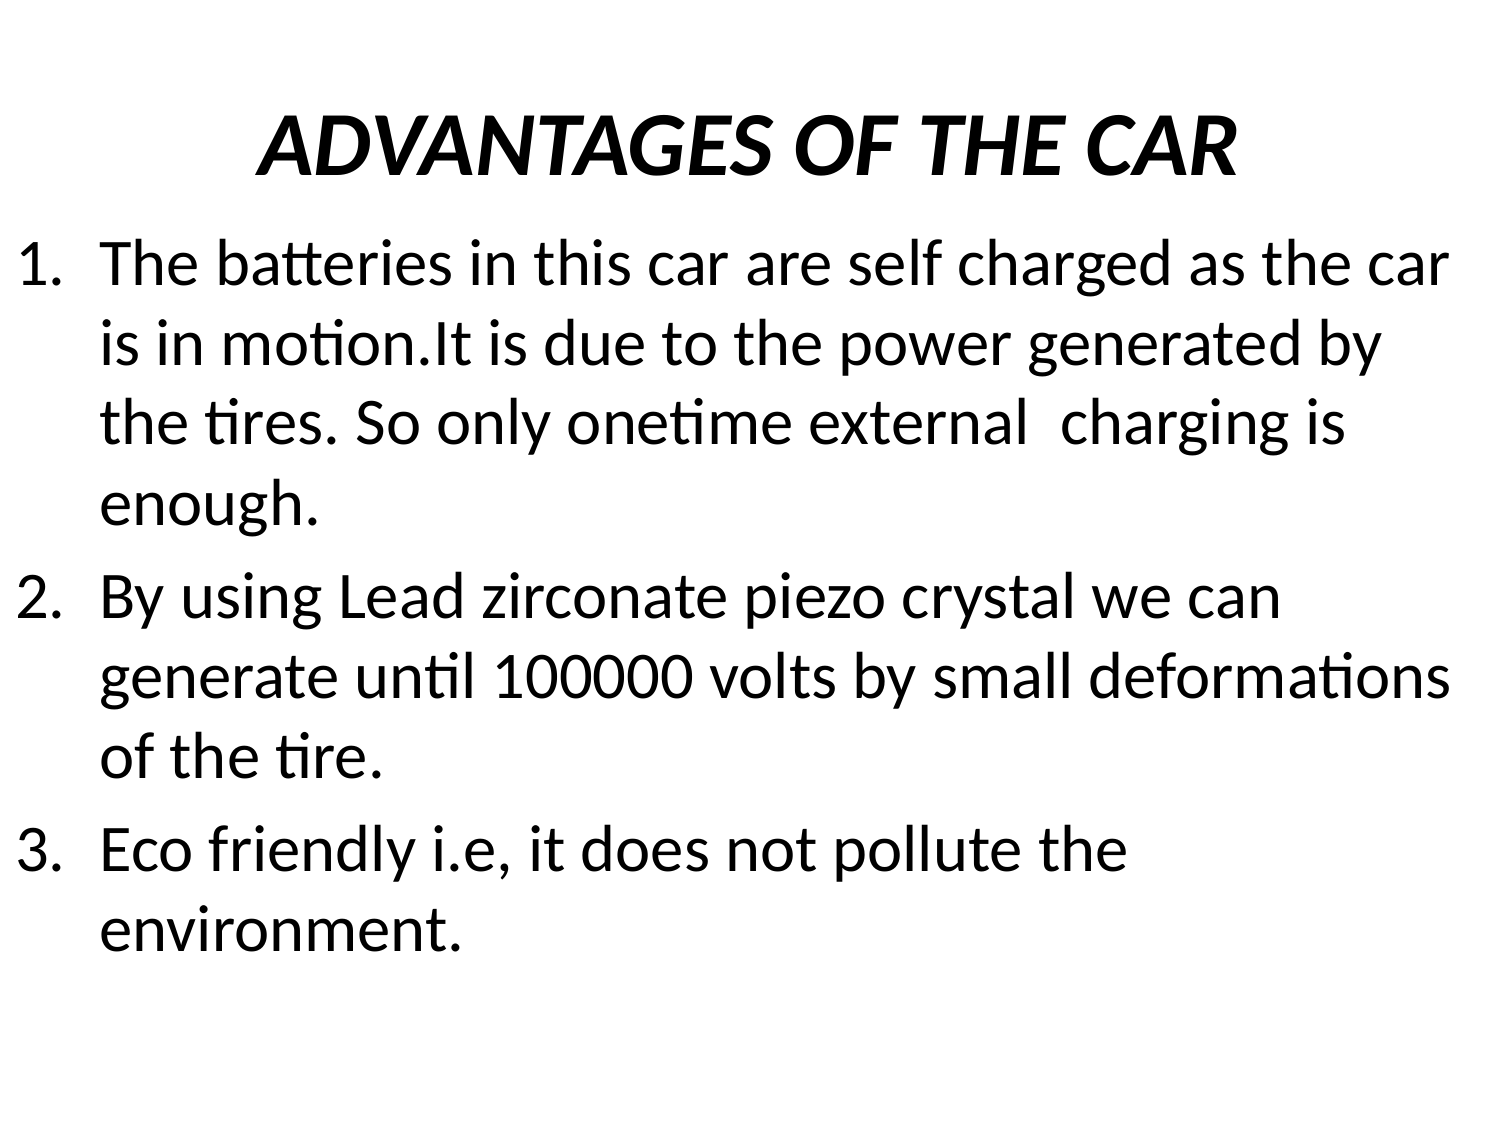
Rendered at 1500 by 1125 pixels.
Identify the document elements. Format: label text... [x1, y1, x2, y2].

title ADVANTAGES OF THE CAR [75, 45, 1425, 210]
list The batteries in this car are self charged as the car is in motion.It is due to the power generated by the tires. So only onetime external charging is enough. By using Lead zirconate piezo crystal we can generate until 100000 volts by small deformations of the tire. Eco friendly i.e, it does not pollute the environment. [0, 210, 1500, 1125]
